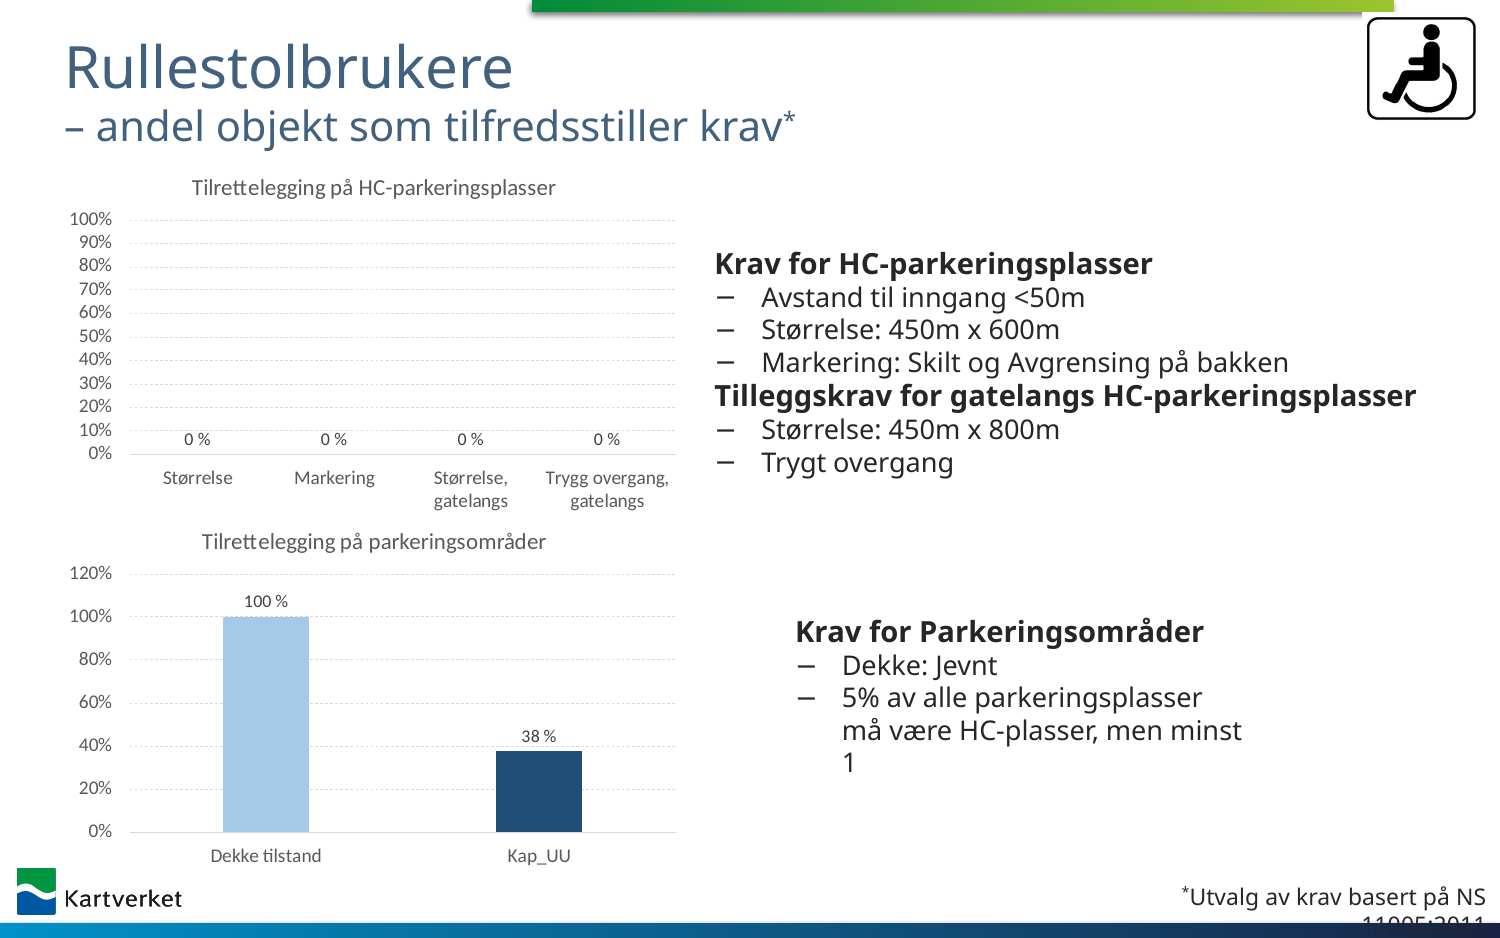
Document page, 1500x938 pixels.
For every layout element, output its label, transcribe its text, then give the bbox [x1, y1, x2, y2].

text_box *Utvalg av krav basert på NS 11005:2011 [1068, 873, 1500, 938]
picture [62, 520, 687, 874]
picture [62, 166, 687, 519]
picture [1362, 12, 1481, 126]
text_box Krav for Parkeringsområder Dekke: Jevnt 5% av alle parkeringsplasser må være HC-plasser, men minst 1 [780, 605, 1261, 786]
text_box Rullestolbrukere – andel objekt som tilfredsstiller krav* [49, 25, 1431, 158]
text_box Krav for HC-parkeringsplasser Avstand til inngang <50m Størrelse: 450m x 600m Markering: Skilt og Avgrensing på bakken Tilleggskrav for gatelangs HC-parkeringsplasser Størrelse: 450m x 800m Trygt overgang [699, 237, 1433, 485]
